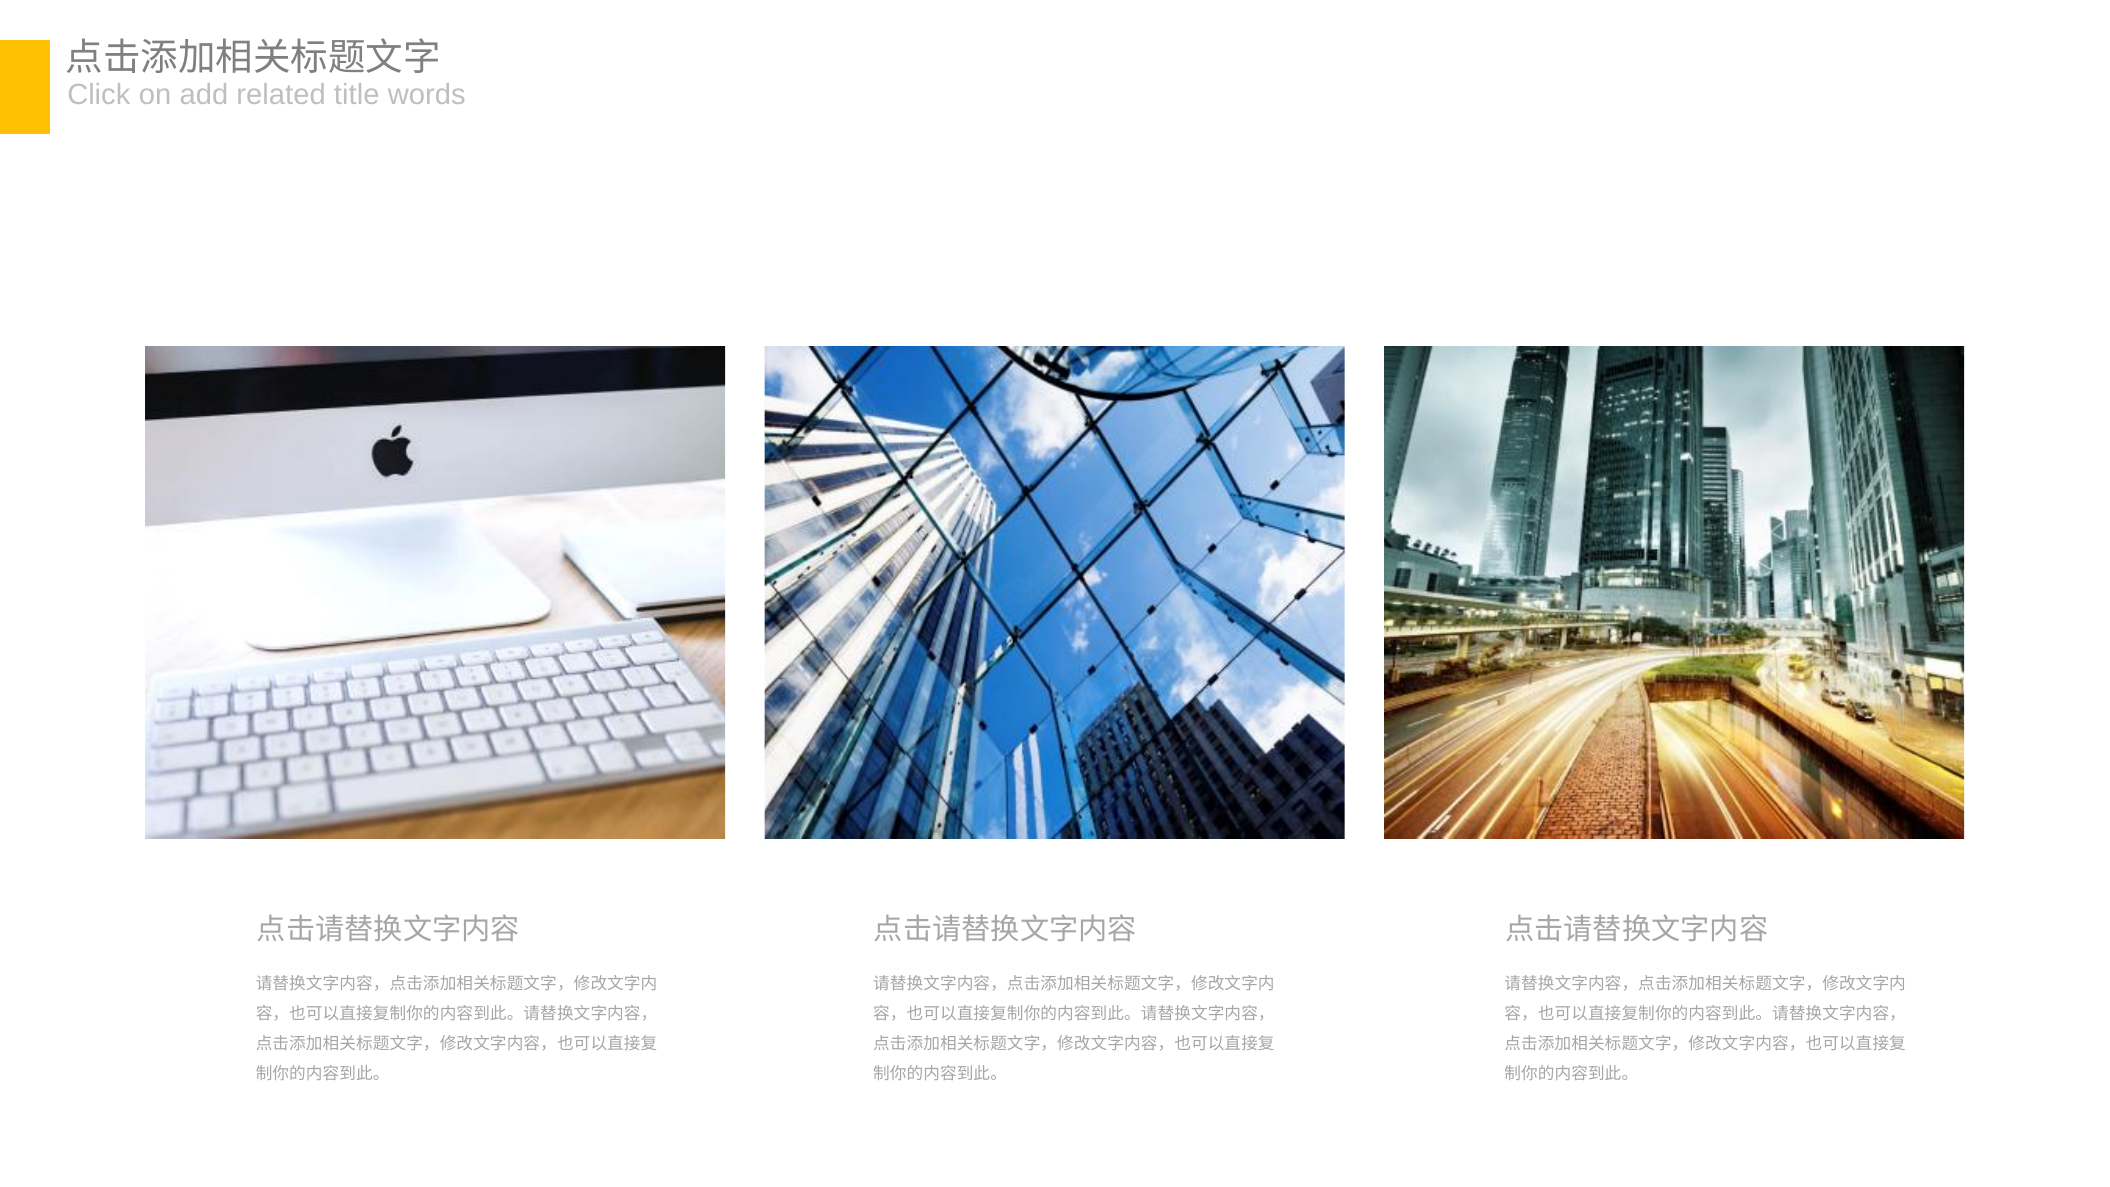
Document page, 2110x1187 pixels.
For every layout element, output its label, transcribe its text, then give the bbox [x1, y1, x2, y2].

text_box 请替换文字内容，点击添加相关标题文字，修改文字内容，也可以直接复制你的内容到此。请替换文字内容，点击添加相关标题文字，修改文字内容，也可以直接复制你的内容到此。 [1488, 954, 1933, 1091]
text_box 点击添加相关标题文字 [49, 25, 524, 97]
text_box 点击请替换文字内容 [240, 902, 537, 954]
text_box [764, 346, 1346, 840]
text_box [144, 346, 726, 840]
text_box 请替换文字内容，点击添加相关标题文字，修改文字内容，也可以直接复制你的内容到此。请替换文字内容，点击添加相关标题文字，修改文字内容，也可以直接复制你的内容到此。 [856, 954, 1302, 1091]
text_box Click on add related title words [51, 67, 488, 119]
text_box 点击请替换文字内容 [857, 902, 1154, 954]
text_box [1383, 346, 1965, 840]
text_box 请替换文字内容，点击添加相关标题文字，修改文字内容，也可以直接复制你的内容到此。请替换文字内容，点击添加相关标题文字，修改文字内容，也可以直接复制你的内容到此。 [239, 954, 685, 1091]
text_box 点击请替换文字内容 [1488, 902, 1785, 954]
